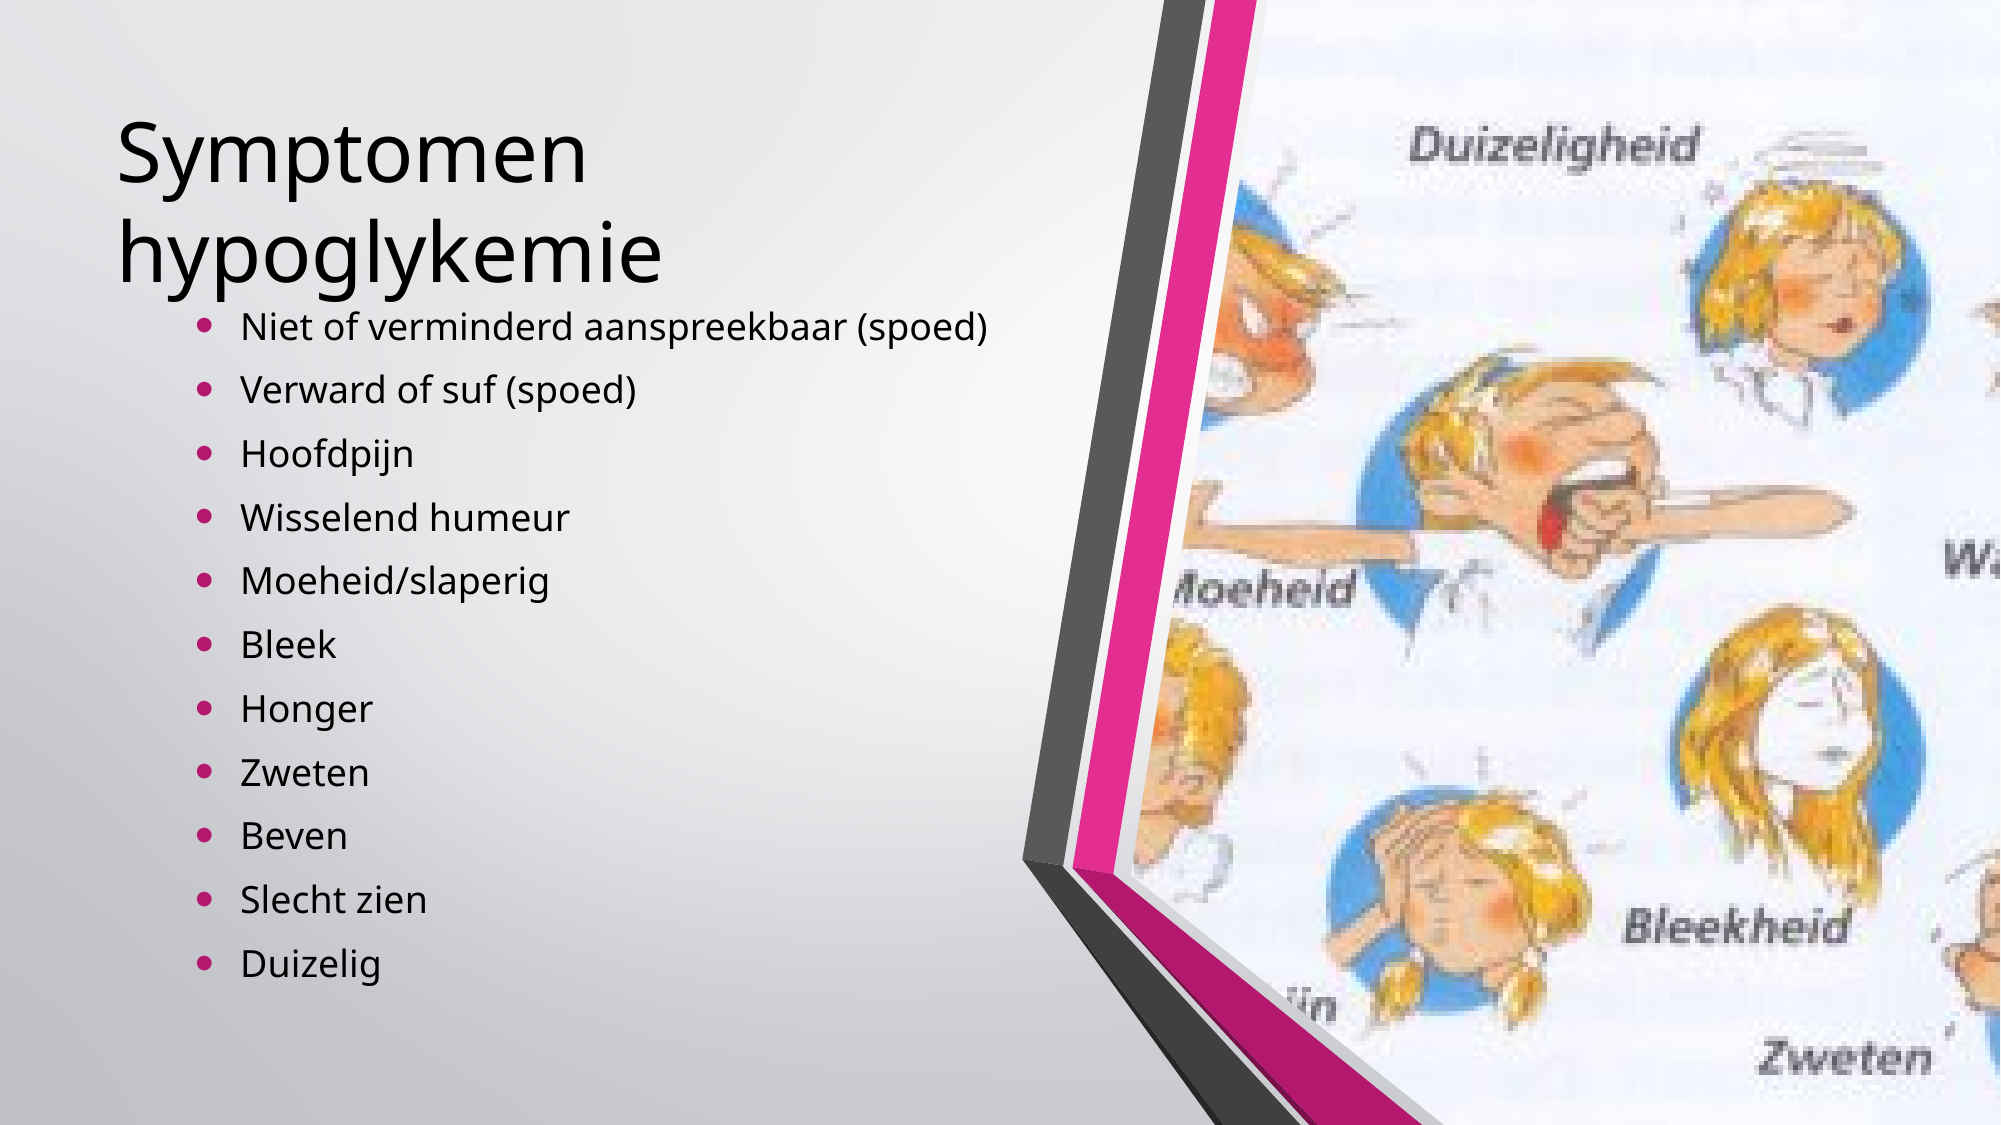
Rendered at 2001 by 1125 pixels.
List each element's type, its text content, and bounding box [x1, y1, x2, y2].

title Symptomen hypoglykemie [101, 65, 1022, 332]
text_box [1022, 0, 1423, 1125]
picture [1423, 0, 2000, 1125]
text_box [0, 0, 1022, 1125]
list Niet of verminderd aanspreekbaar (spoed) Verward of suf (spoed) Hoofdpijn Wisselend humeur Moeheid/slaperig Bleek Honger Zweten Beven Slecht zien Duizelig [179, 291, 1022, 997]
